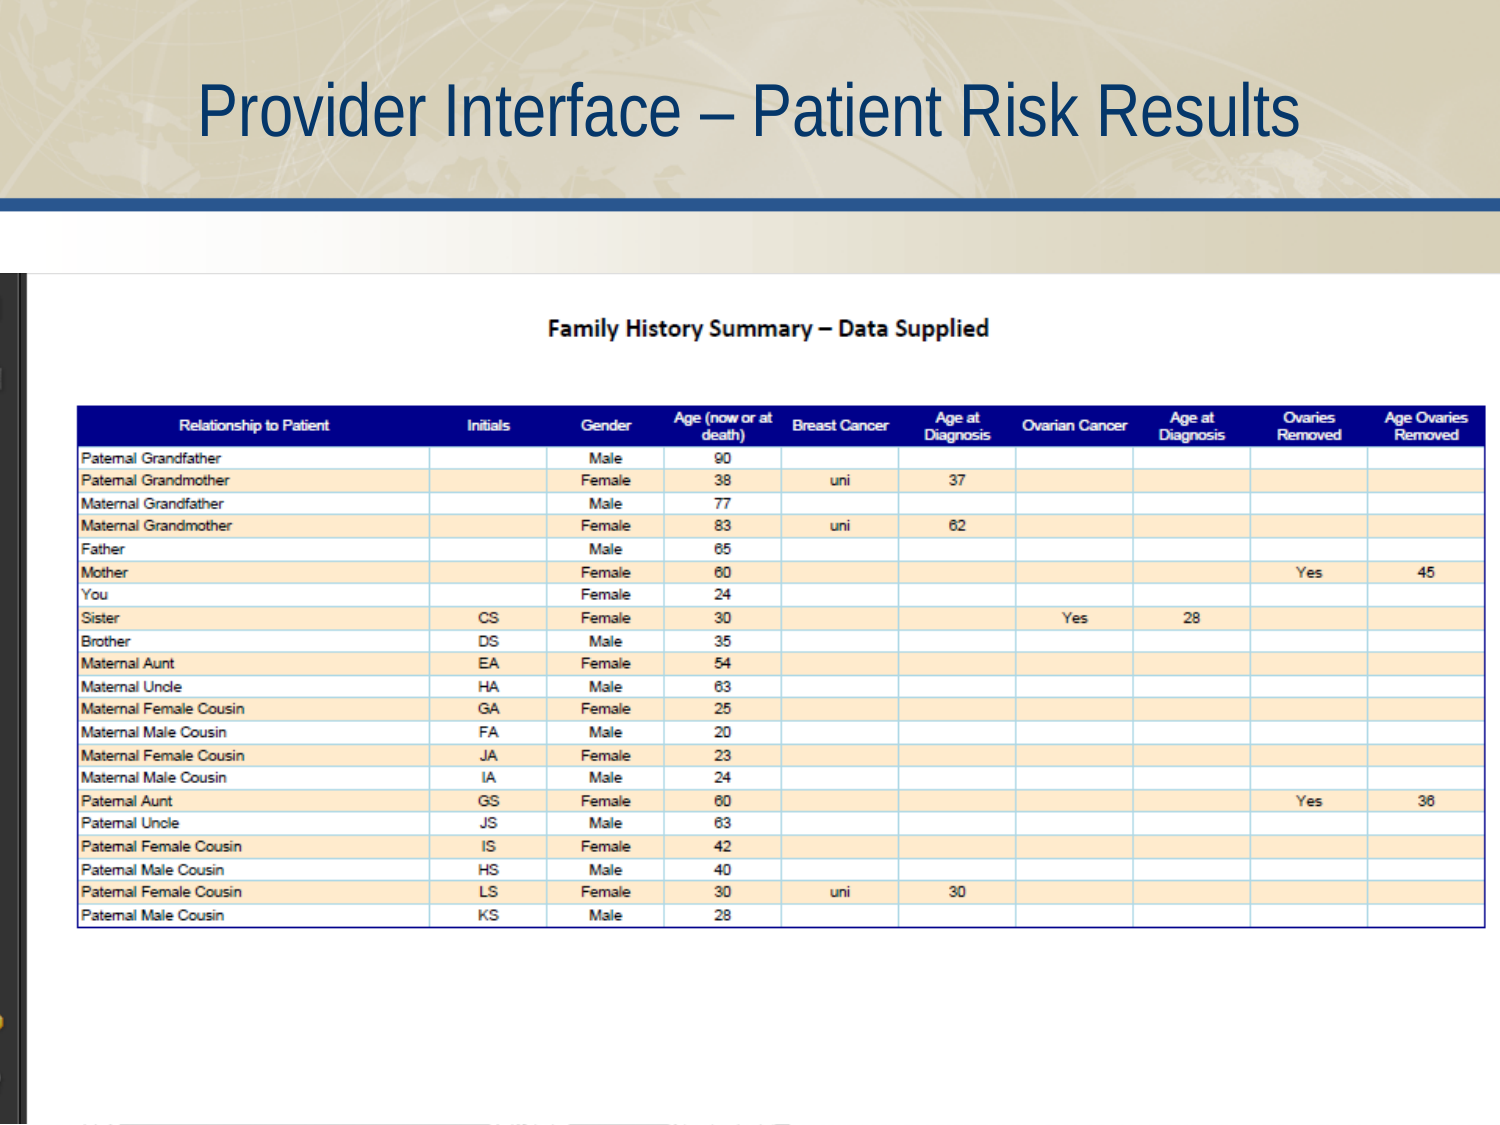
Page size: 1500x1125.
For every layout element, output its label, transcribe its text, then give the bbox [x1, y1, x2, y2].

title Provider Interface – Patient Risk Results [112, 37, 1388, 176]
picture [0, 0, 1500, 1125]
